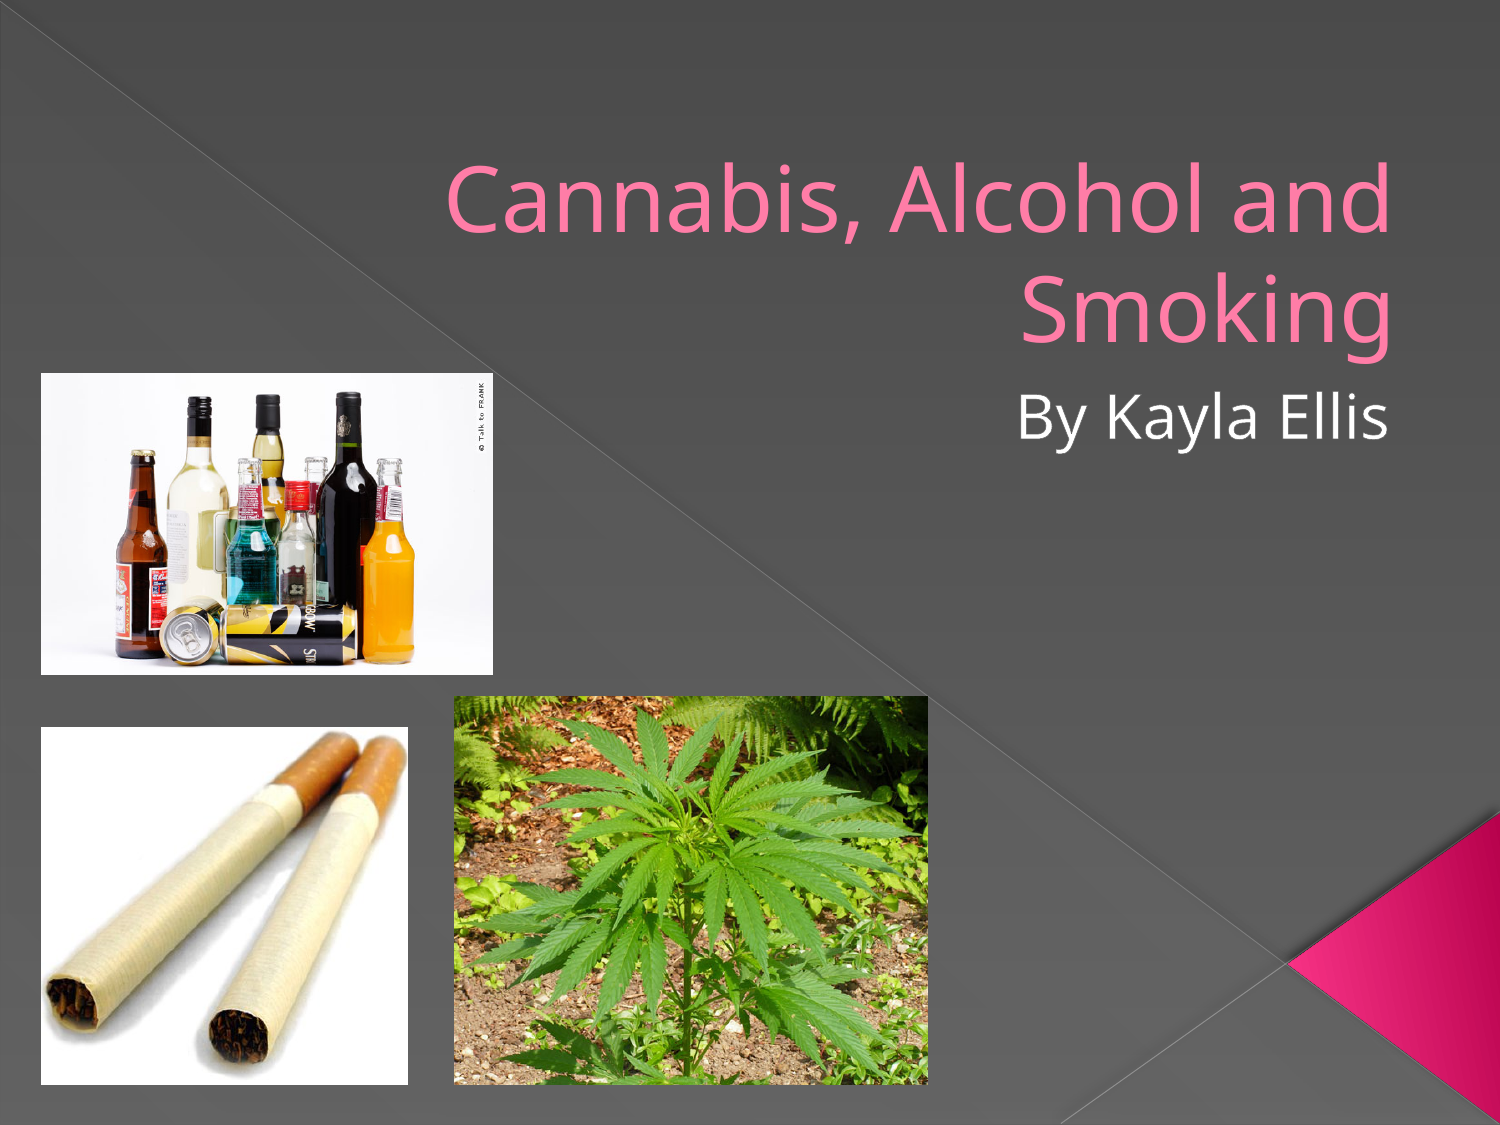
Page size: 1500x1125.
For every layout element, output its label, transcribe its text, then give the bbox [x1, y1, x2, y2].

subtitle By Kayla Ellis [498, 369, 1412, 657]
title Cannabis, Alcohol and Smoking [88, 127, 1412, 369]
picture [41, 373, 493, 676]
picture [454, 695, 928, 1085]
picture [41, 727, 408, 1086]
